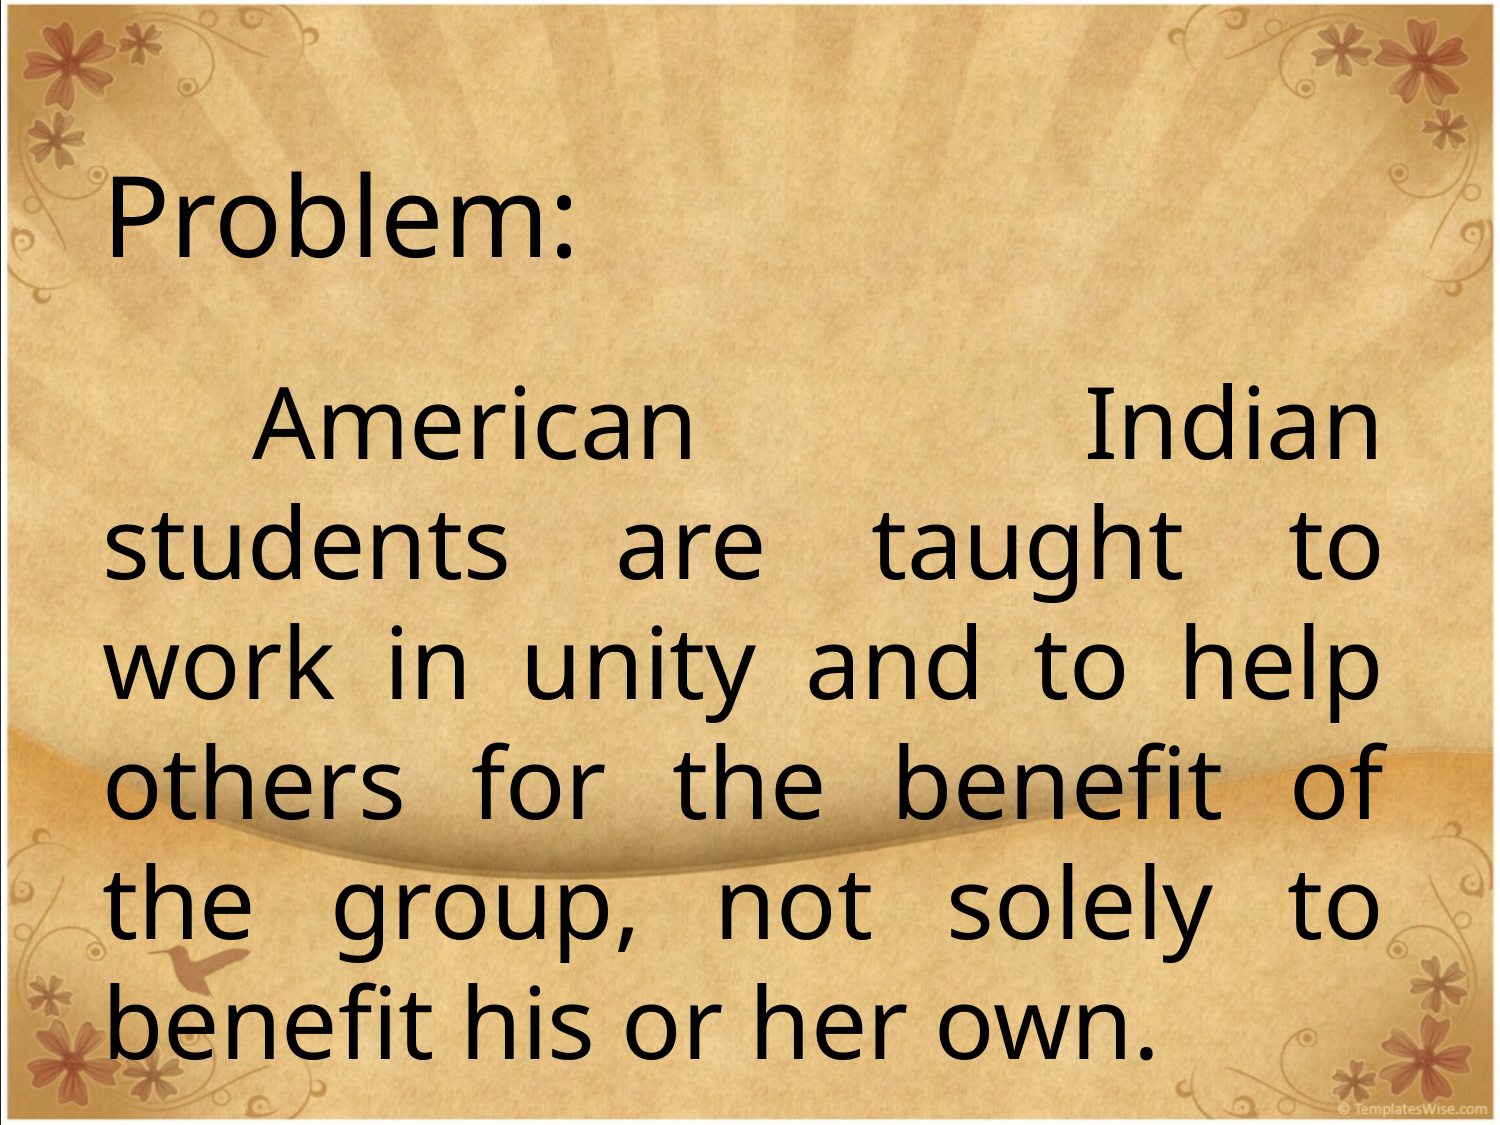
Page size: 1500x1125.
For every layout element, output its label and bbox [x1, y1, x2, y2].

list [0, 0, 1500, 1125]
